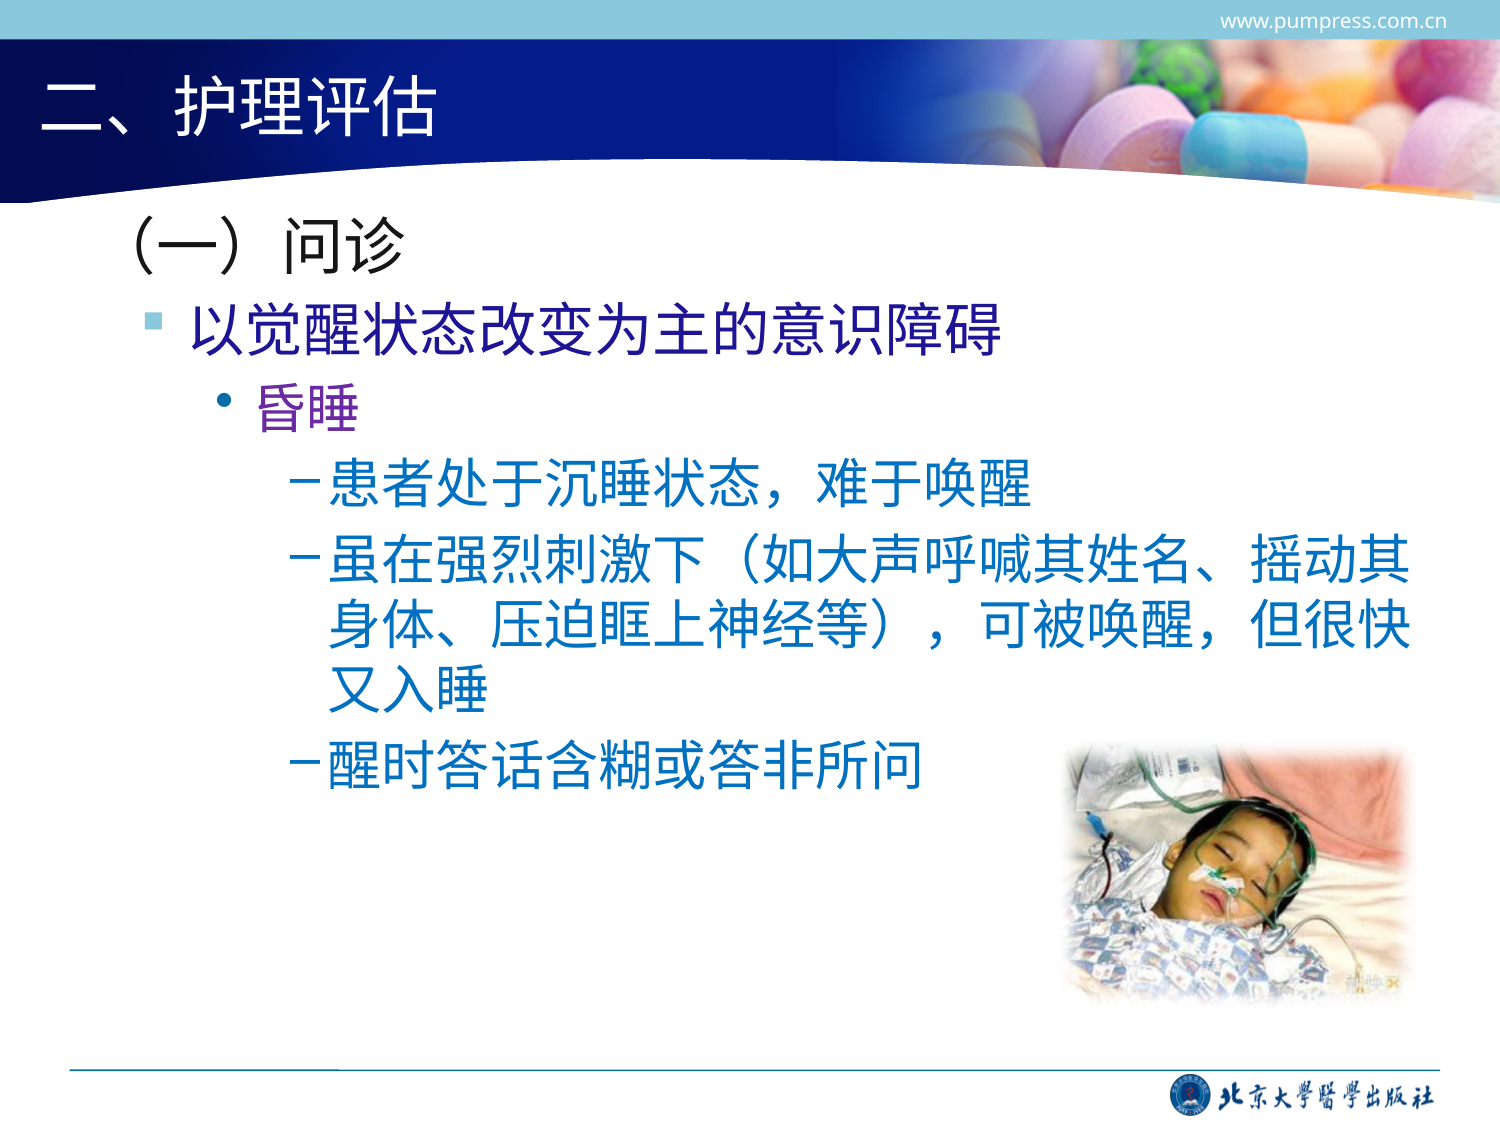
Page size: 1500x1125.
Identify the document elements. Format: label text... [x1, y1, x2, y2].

list （一）问诊 以觉醒状态改变为主的意识障碍 昏睡 患者处于沉睡状态，难于唤醒 虽在强烈刺激下（如大声呼喊其姓名、摇动其身体、压迫眶上神经等），可被唤醒，但很快又入睡 醒时答话含糊或答非所问 [49, 198, 1463, 1026]
picture [0, 40, 1500, 203]
picture [1056, 739, 1420, 1012]
title 二、护理评估 [23, 58, 1349, 152]
slide_number www.pumpress.com.cn [1024, 0, 1463, 38]
picture [1170, 1074, 1436, 1118]
